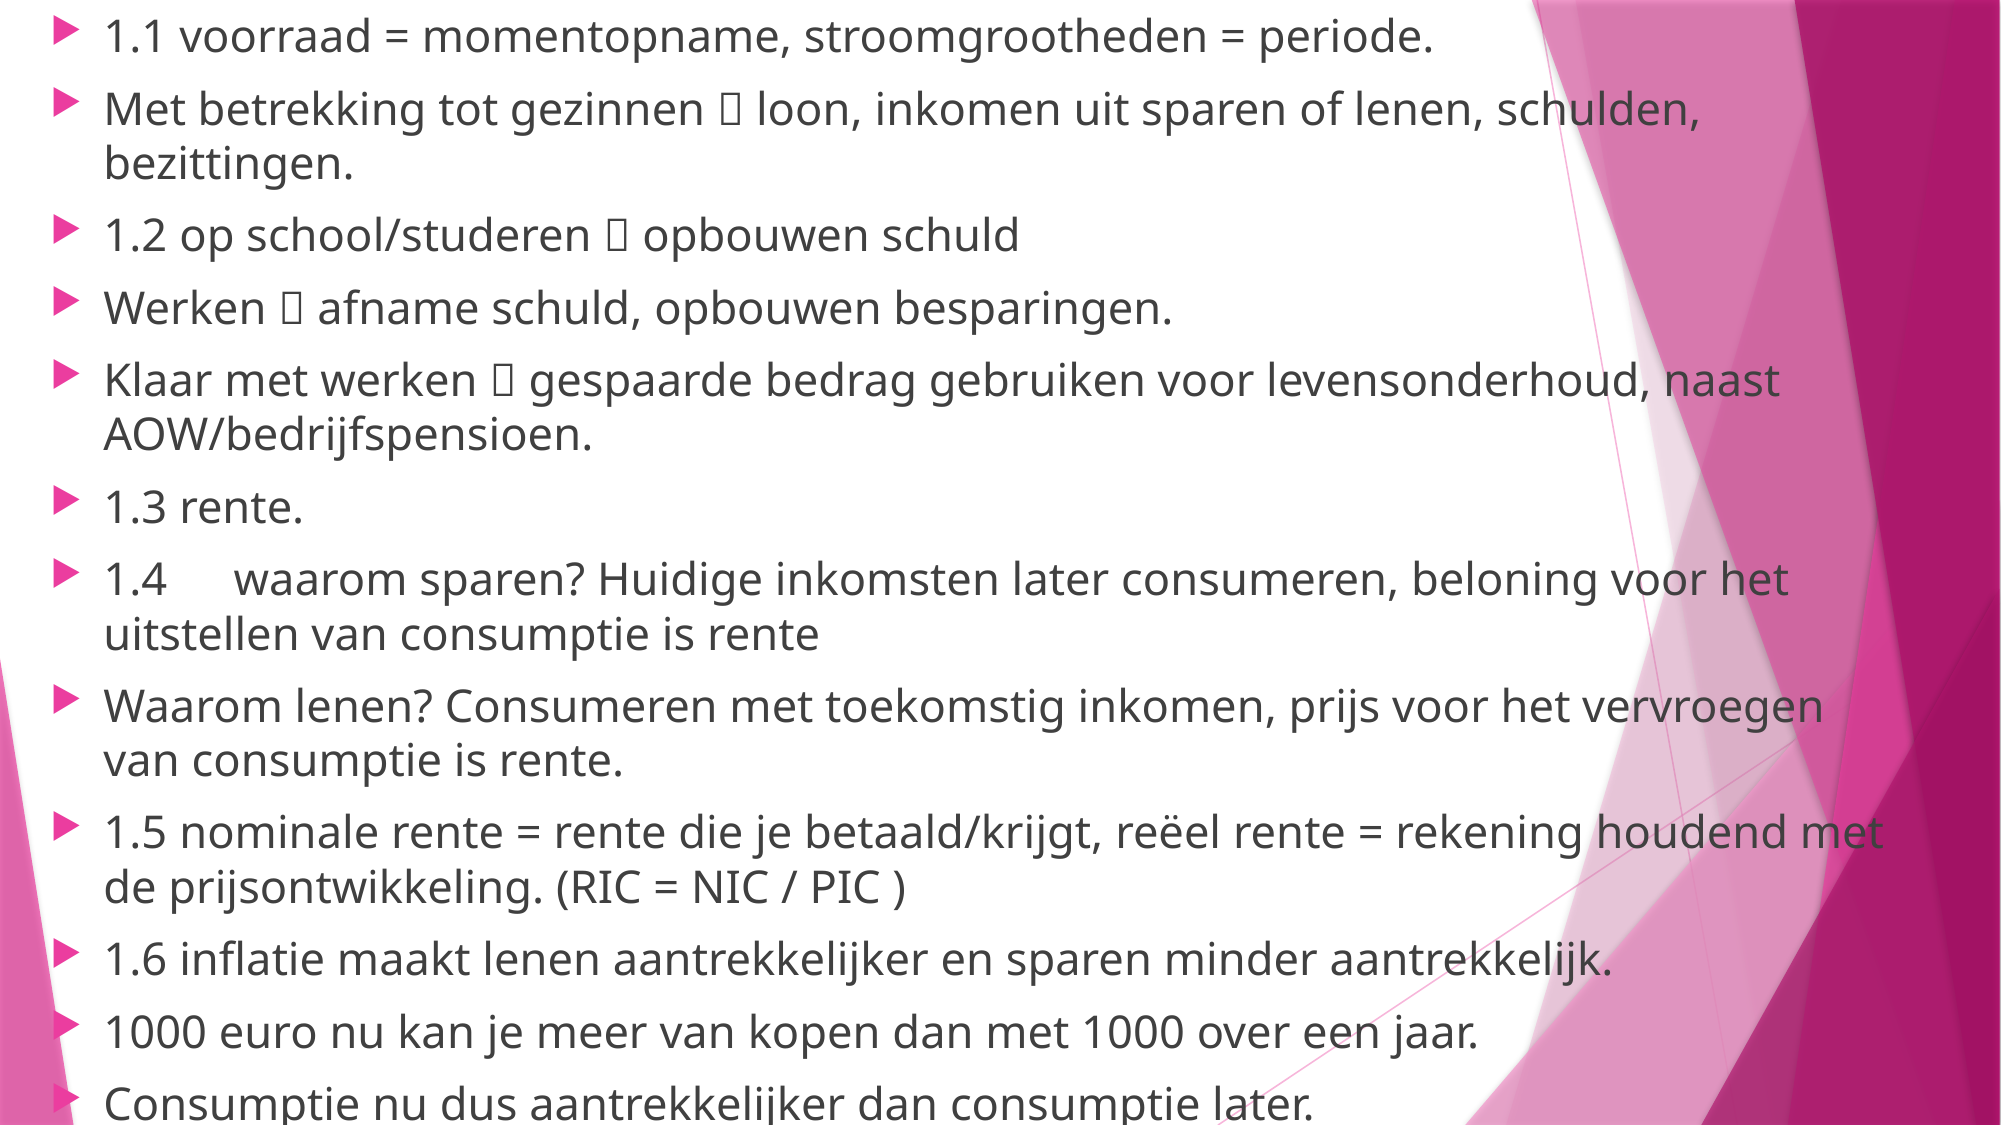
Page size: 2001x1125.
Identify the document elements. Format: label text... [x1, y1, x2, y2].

list 1.1 voorraad = momentopname, stroomgrootheden = periode. Met betrekking tot gezinnen  loon, inkomen uit sparen of lenen, schulden, bezittingen. 1.2 op school/studeren  opbouwen schuld Werken  afname schuld, opbouwen besparingen. Klaar met werken  gespaarde bedrag gebruiken voor levensonderhoud, naast AOW/bedrijfspensioen. 1.3 rente. 1.4 waarom sparen? Huidige inkomsten later consumeren, beloning voor het uitstellen van consumptie is rente Waarom lenen? Consumeren met toekomstig inkomen, prijs voor het vervroegen van consumptie is rente. 1.5 nominale rente = rente die je betaald/krijgt, reëel rente = rekening houdend met de prijsontwikkeling. (RIC = NIC / PIC ) 1.6 inflatie maakt lenen aantrekkelijker en sparen minder aantrekkelijk. 1000 euro nu kan je meer van kopen dan met 1000 over een jaar. Consumptie nu dus aantrekkelijker dan consumptie later. [35, 0, 1917, 1125]
